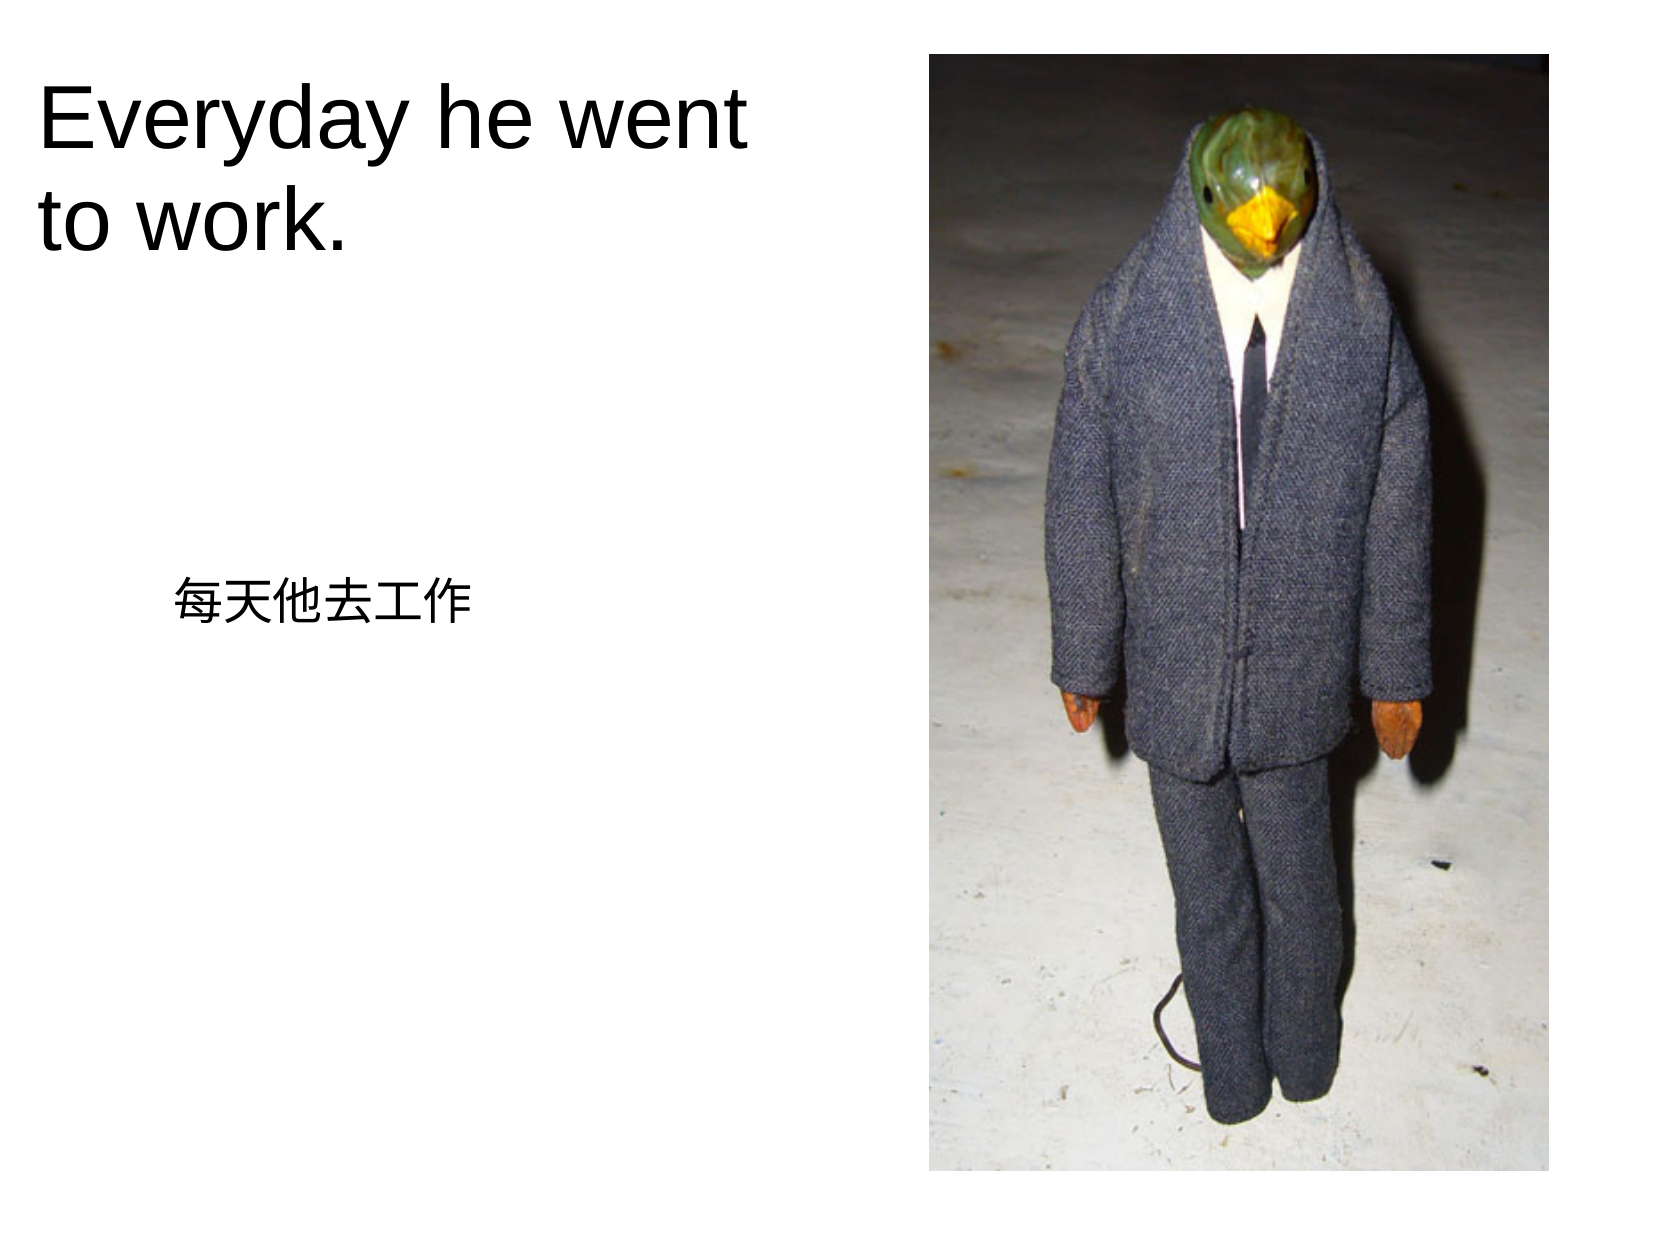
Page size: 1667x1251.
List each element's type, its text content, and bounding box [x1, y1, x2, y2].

picture [929, 54, 1549, 1172]
text_box 每天他去工作 [158, 562, 584, 638]
title Everyday he went to work. [37, 66, 810, 1076]
